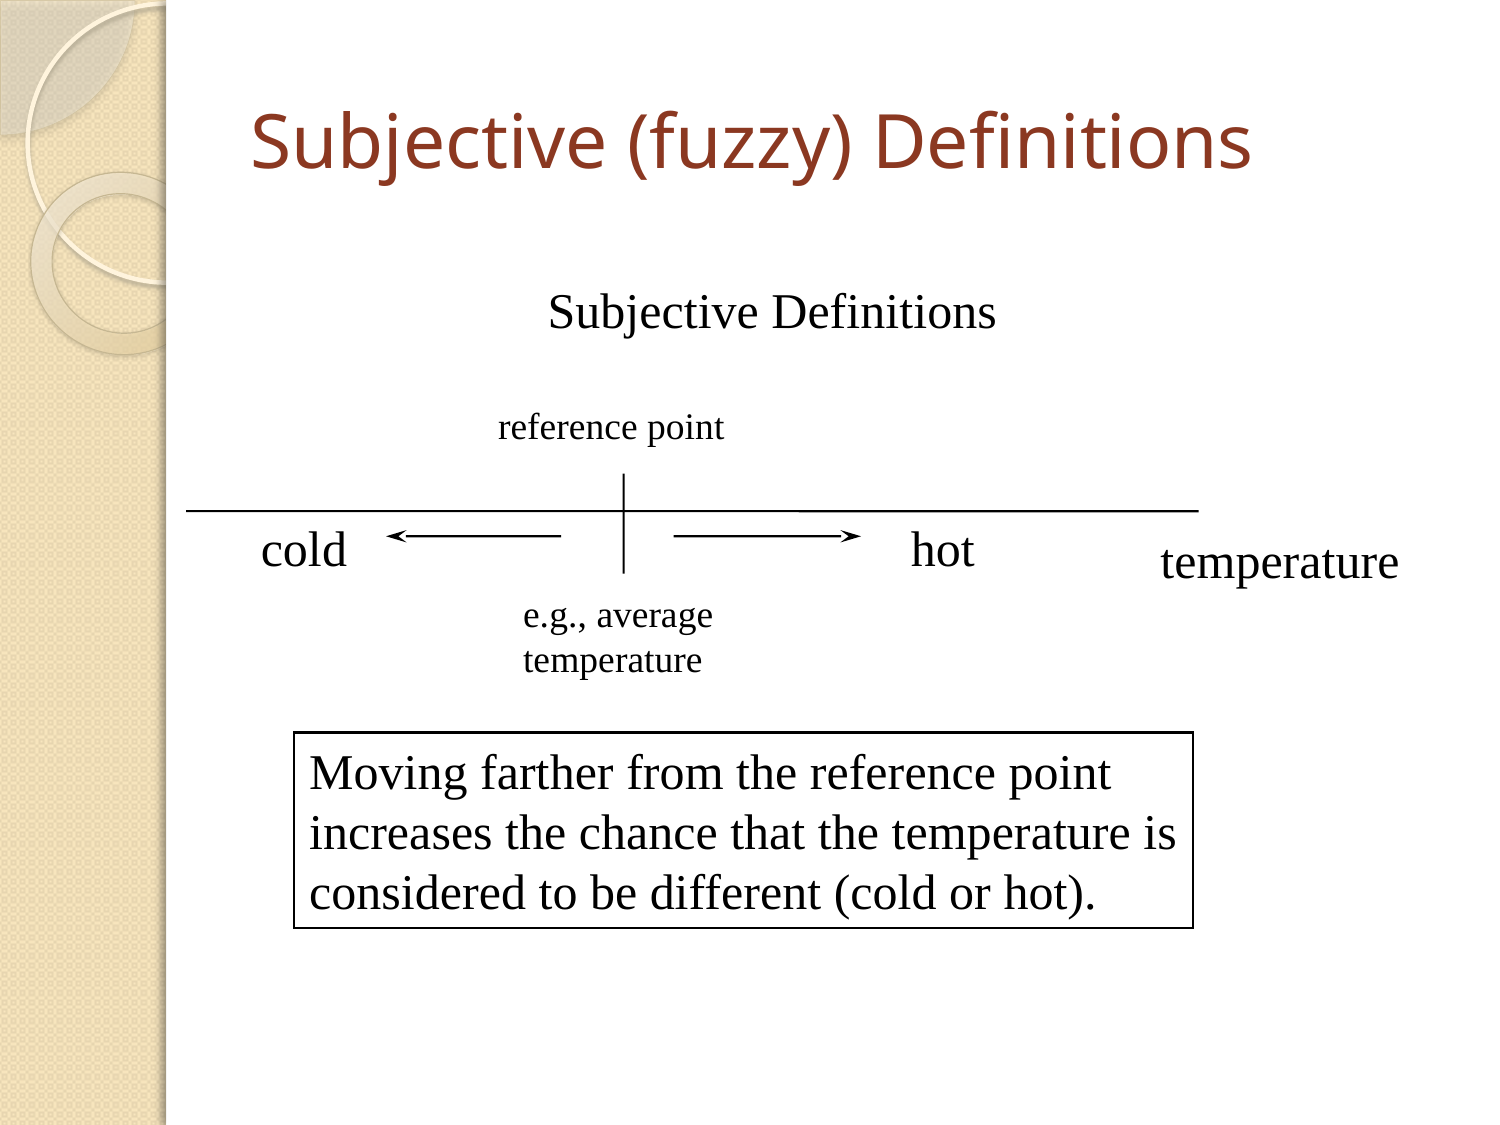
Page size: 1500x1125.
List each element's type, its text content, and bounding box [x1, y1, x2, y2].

text_box [840, 530, 862, 543]
text_box Subjective Definitions [532, 271, 1013, 347]
text_box e.g., average temperature [507, 582, 729, 688]
text_box hot [895, 508, 991, 584]
text_box [386, 530, 407, 543]
text_box temperature [1145, 521, 1415, 597]
title Subjective (fuzzy) Definitions [235, 45, 1466, 233]
text_box Moving farther from the reference point increases the chance that the temperature is considered to be different (cold or hot). [294, 732, 1193, 928]
text_box cold [245, 508, 363, 584]
text_box reference point [483, 394, 741, 455]
